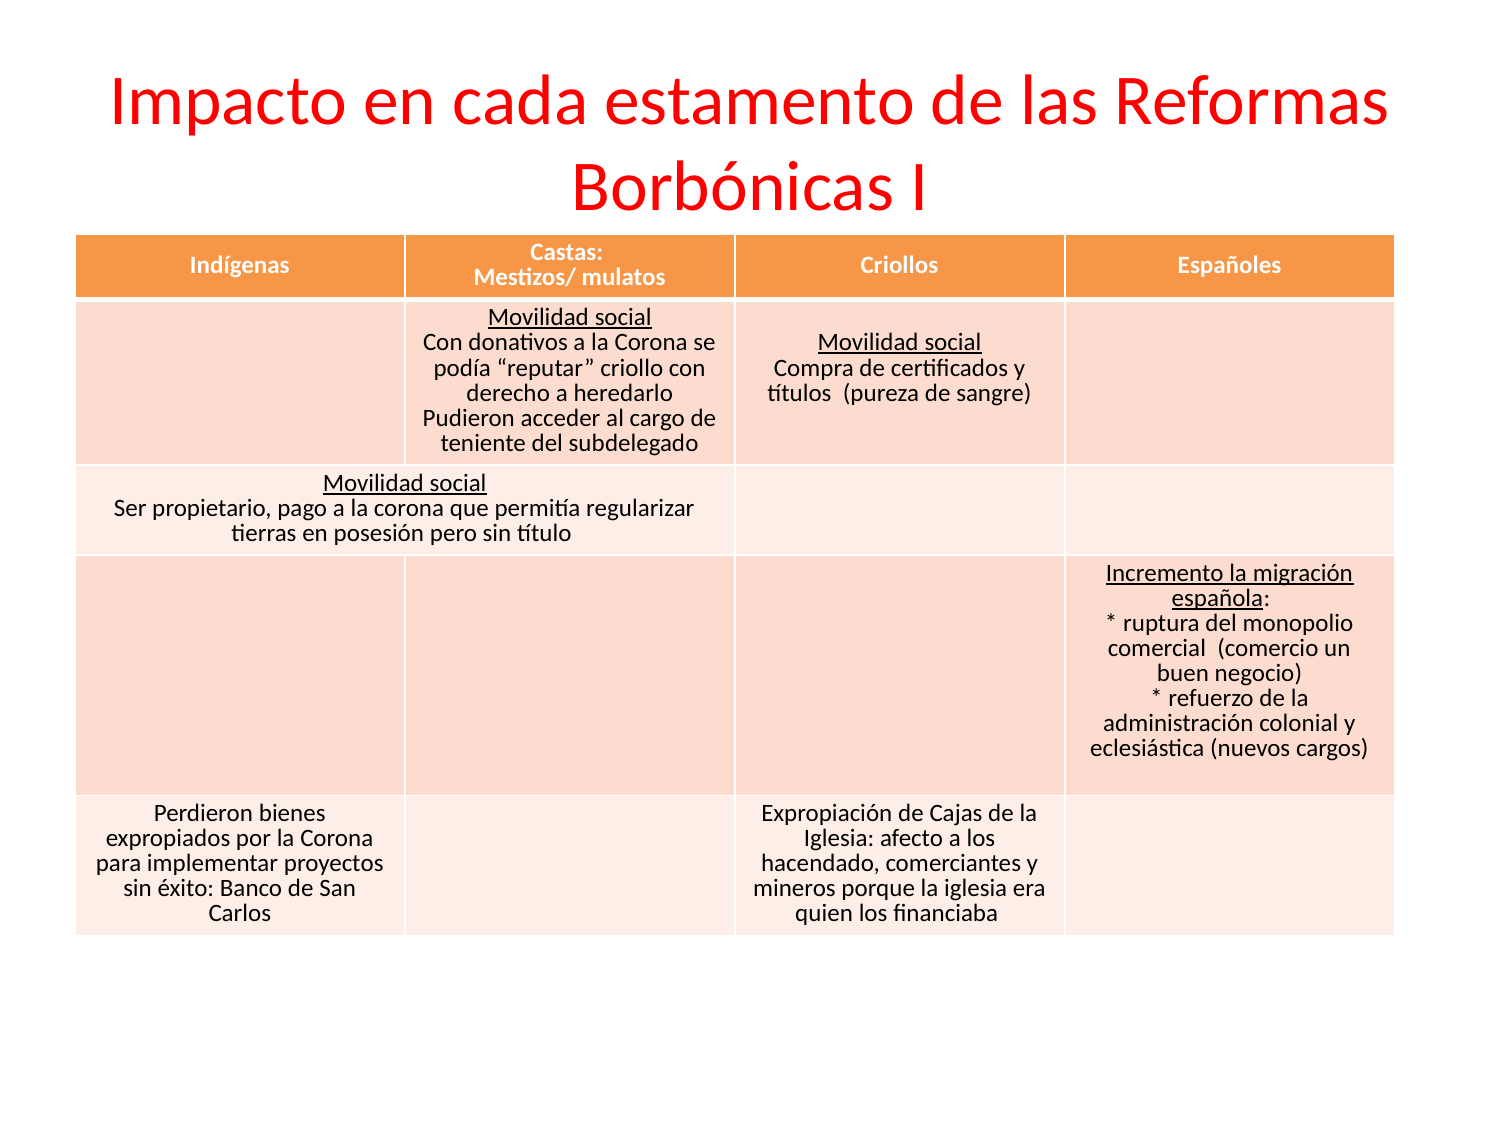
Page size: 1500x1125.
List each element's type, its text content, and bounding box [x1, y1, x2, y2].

title Impacto en cada estamento de las Reformas Borbónicas I [74, 44, 1426, 233]
table_cell [76, 556, 404, 795]
table_cell Expropiación de Cajas de la Iglesia: afecto a los hacendado, comerciantes y mineros porque la iglesia era quien los financiaba [736, 796, 1064, 935]
table_header Castas: Mestizos/ mulatos [406, 235, 734, 297]
table_cell [76, 302, 404, 464]
table_header Indígenas [76, 235, 404, 297]
table_cell Incremento la migración española: * ruptura del monopolio comercial (comercio un buen negocio) * refuerzo de la administración colonial y eclesiástica (nuevos cargos) [1066, 556, 1394, 795]
table_cell [736, 466, 1064, 554]
table_cell Movilidad social Con donativos a la Corona se podía “reputar” criollo con derecho a heredarlo Pudieron acceder al cargo de teniente del subdelegado [406, 302, 734, 464]
table_cell Movilidad social Compra de certificados y títulos (pureza de sangre) [736, 302, 1064, 464]
table_cell [406, 556, 734, 795]
table_cell [1066, 302, 1394, 464]
table_cell [406, 796, 734, 935]
table_cell Perdieron bienes expropiados por la Corona para implementar proyectos sin éxito: Banco de San Carlos [76, 796, 404, 935]
table_header Españoles [1066, 235, 1394, 297]
table_header Criollos [736, 235, 1064, 297]
table_cell [1066, 466, 1394, 554]
table_cell [736, 556, 1064, 795]
table_cell [1066, 796, 1394, 935]
table_cell Movilidad social Ser propietario, pago a la corona que permitía regularizar tierras en posesión pero sin título [76, 466, 734, 554]
